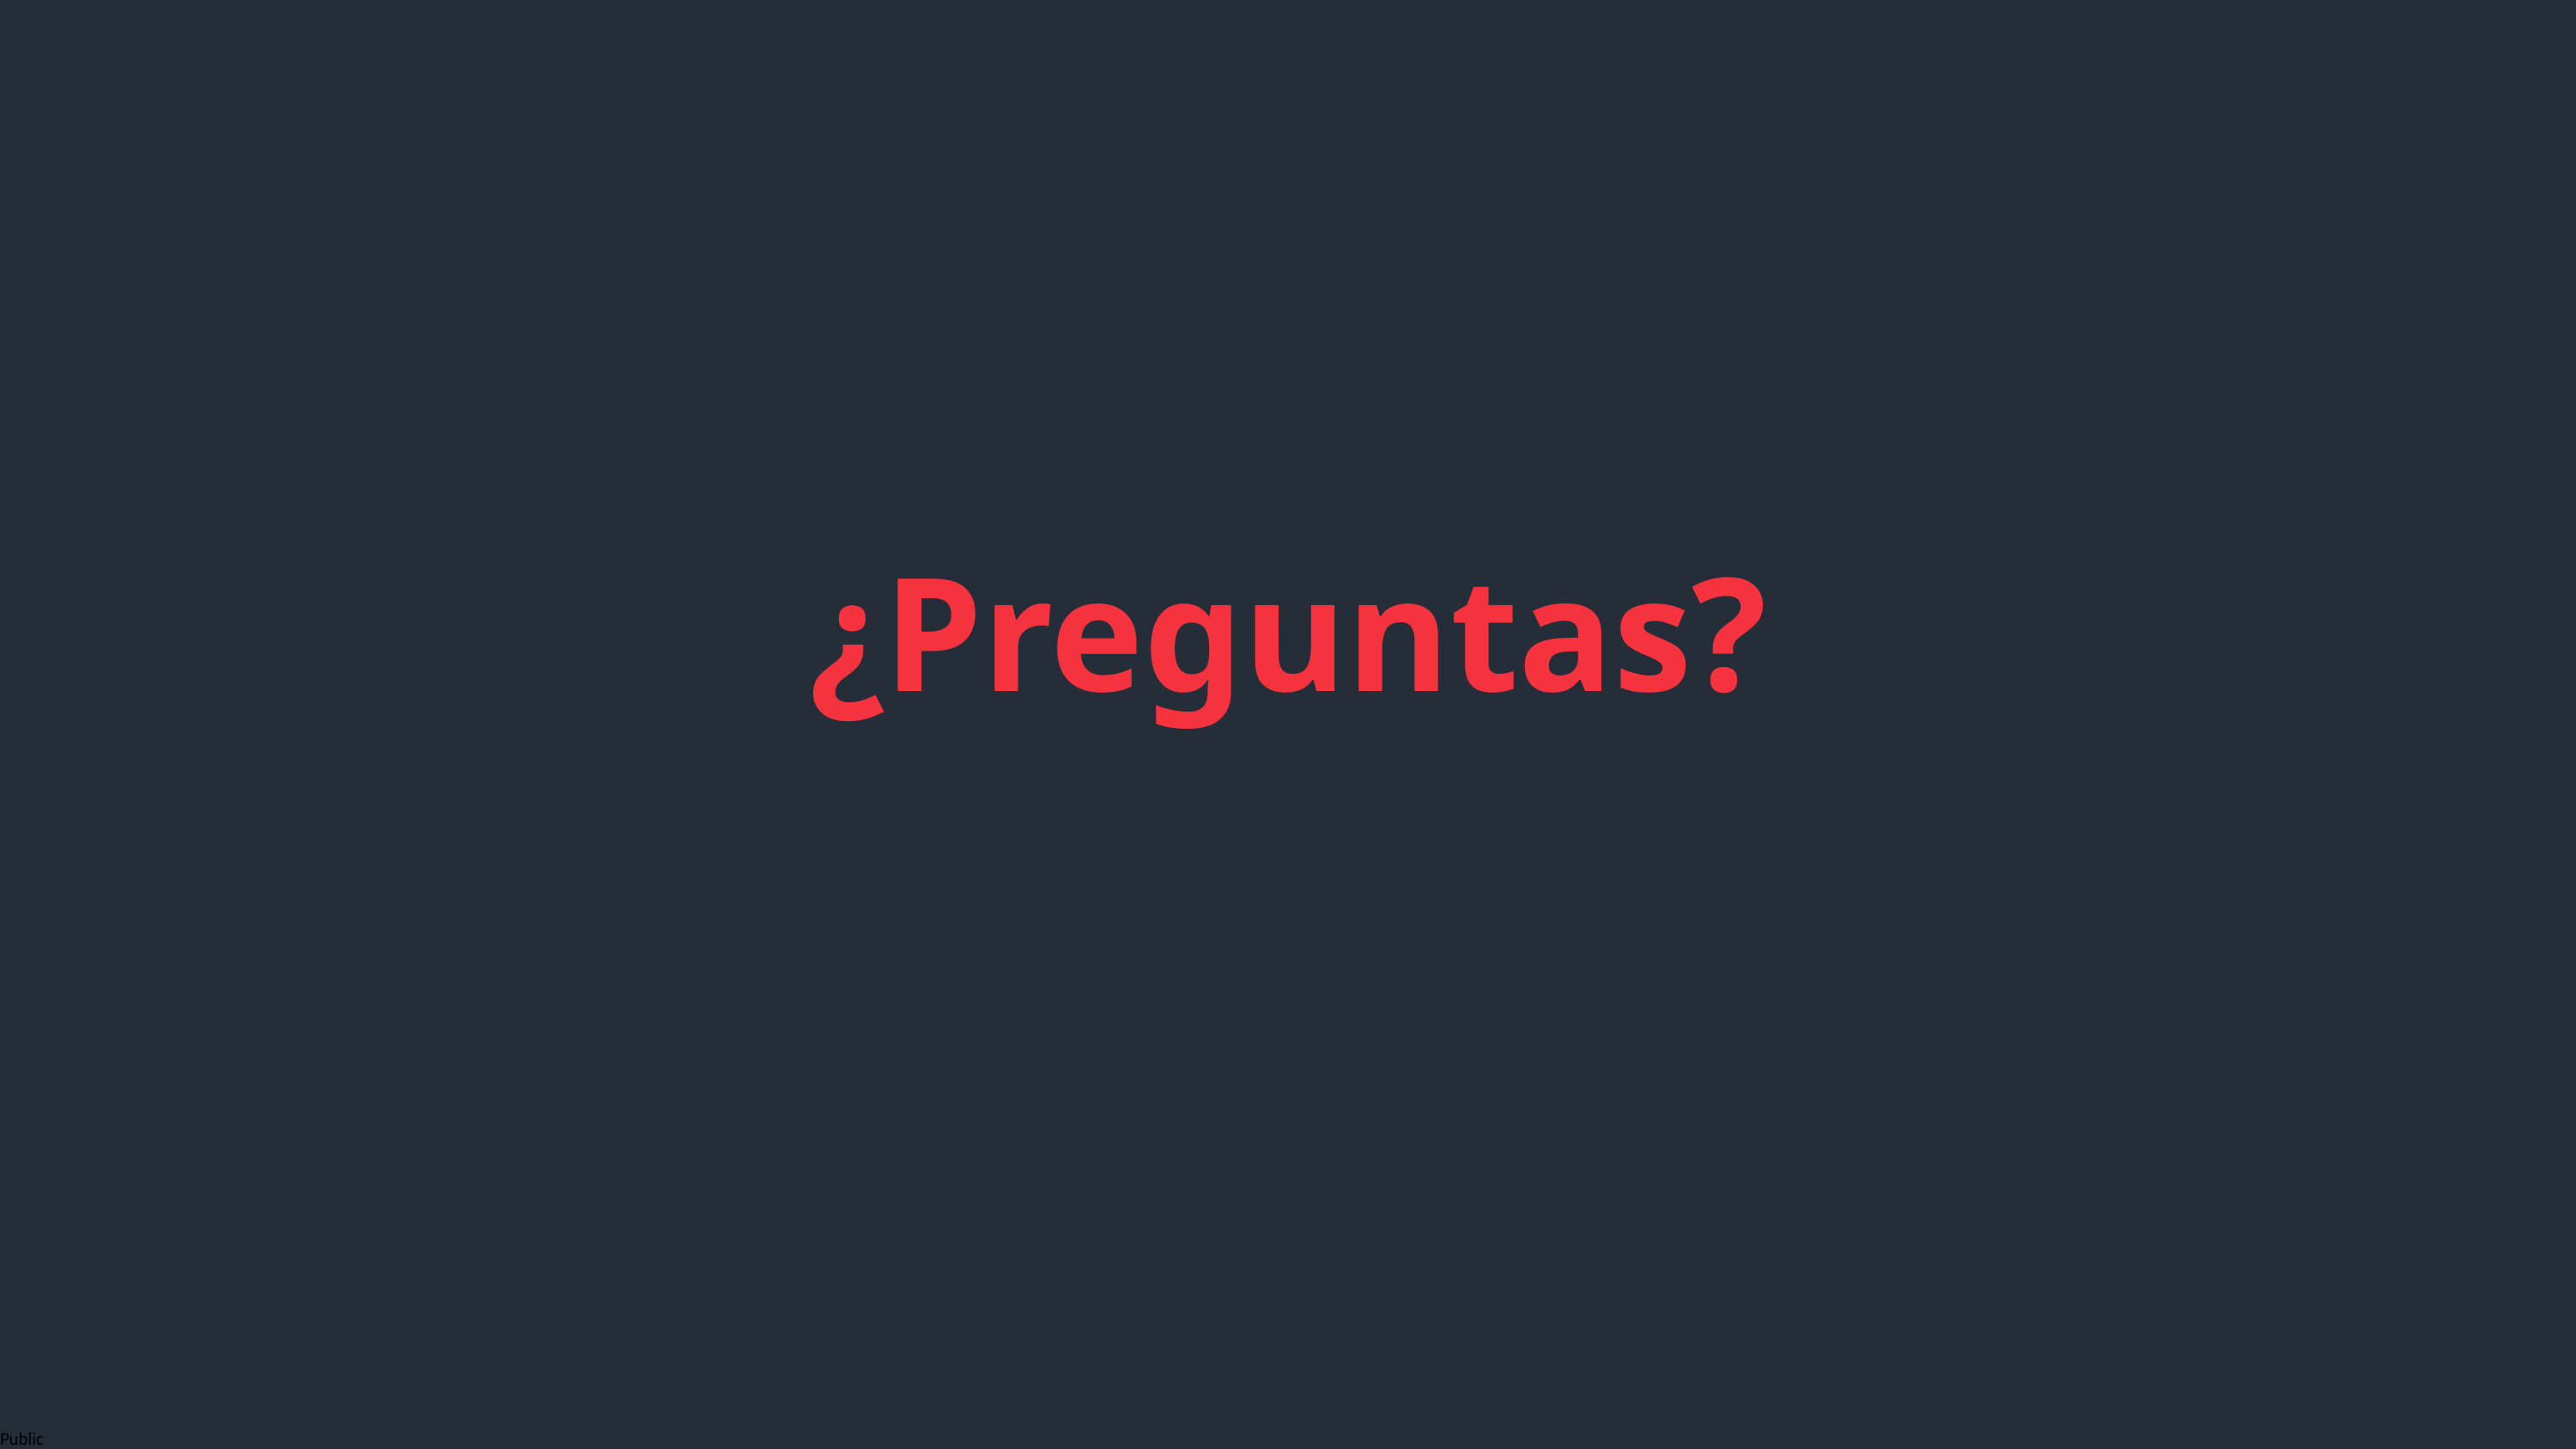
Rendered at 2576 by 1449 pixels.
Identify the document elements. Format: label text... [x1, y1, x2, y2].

text_box ¿Preguntas? [276, 564, 2300, 729]
